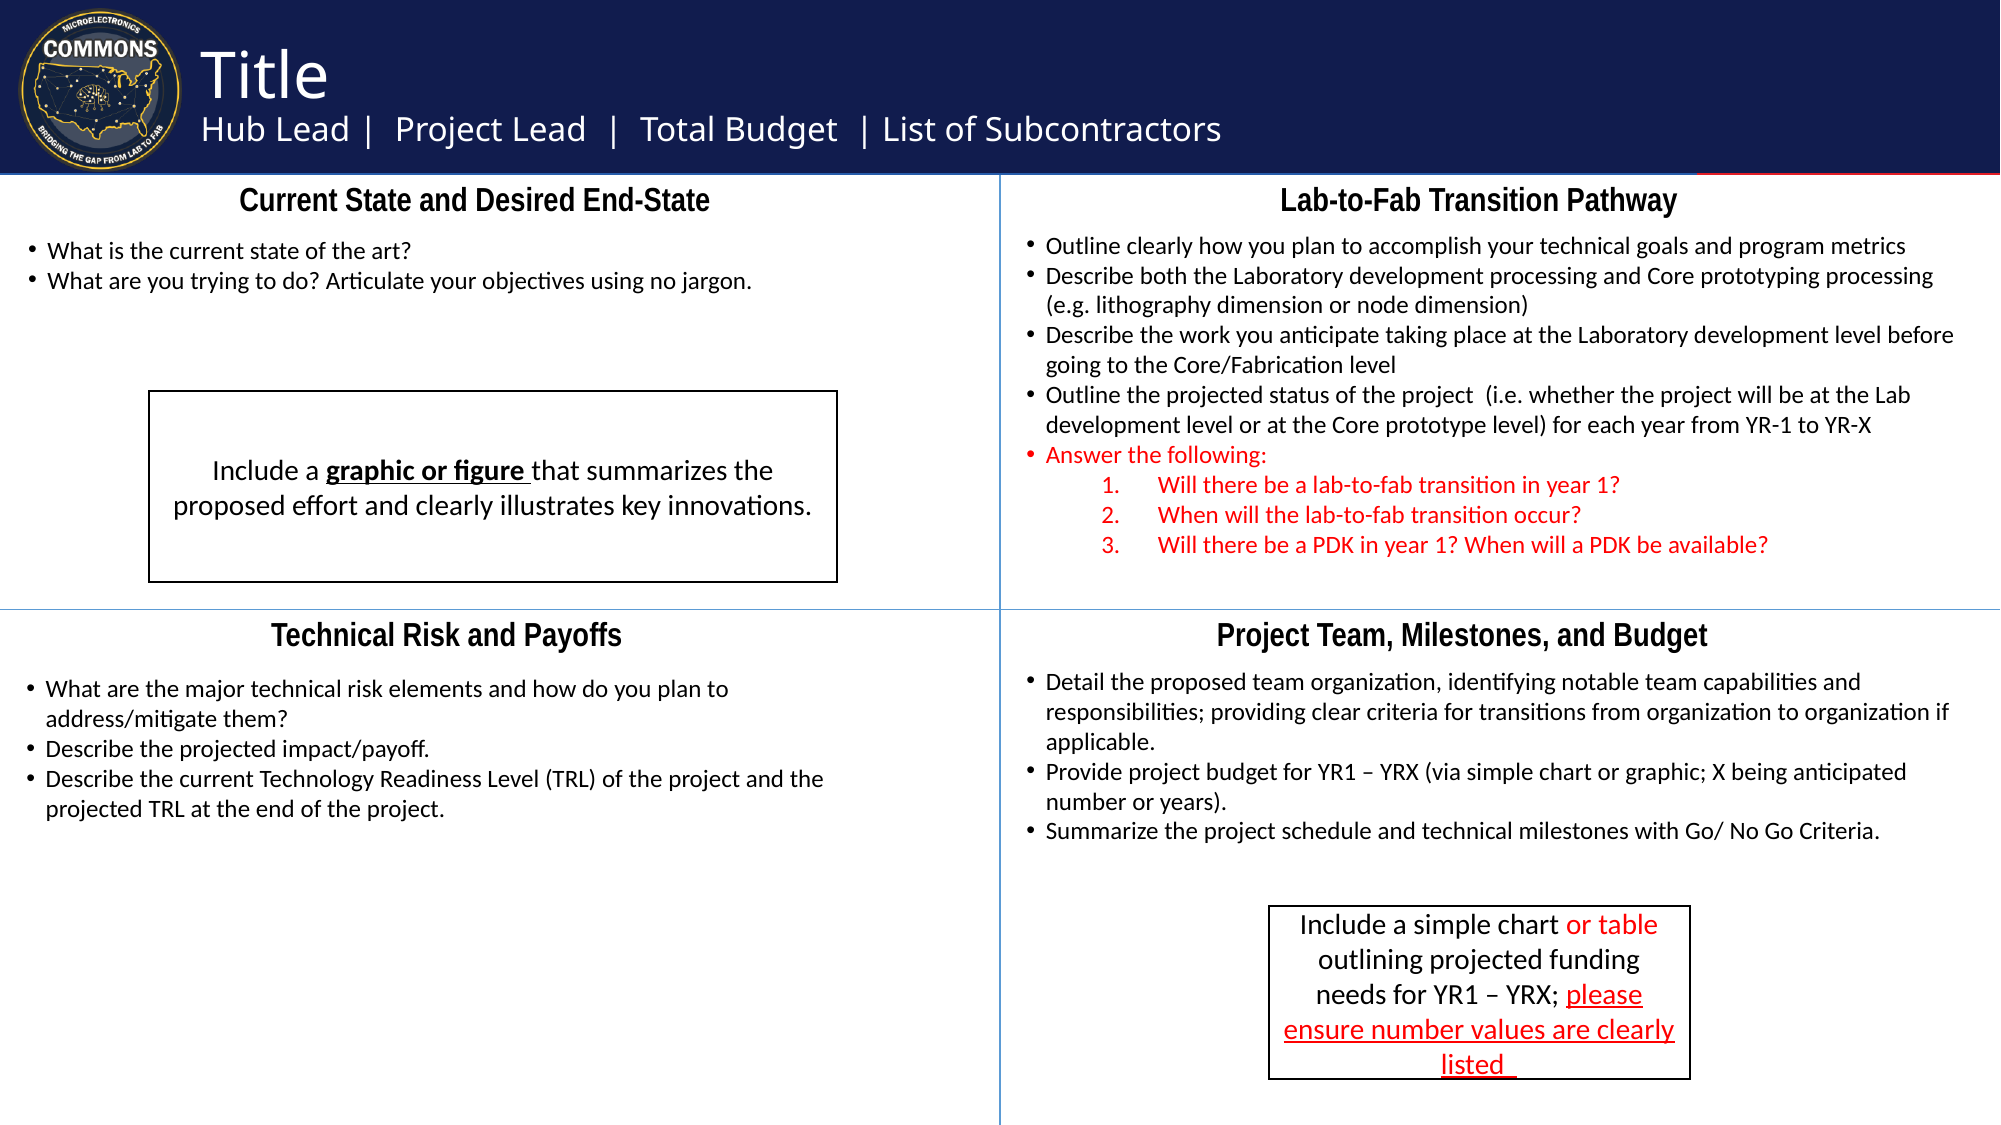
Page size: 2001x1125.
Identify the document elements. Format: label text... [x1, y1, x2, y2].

text_box Detail the proposed team organization, identifying notable team capabilities and responsibilities; providing clear criteria for transitions from organization to organization if applicable. Provide project budget for YR1 – YRX (via simple chart or graphic; X being anticipated number or years). Summarize the project schedule and technical milestones with Go/ No Go Criteria. [1011, 657, 1980, 913]
text_box Technical Risk and Payoffs [120, 610, 781, 635]
text_box Technical Risk and Payoffs [120, 605, 781, 609]
text_box Include a simple chart or table outlining projected funding needs for YR1 – YRX; please ensure number values are clearly listed [1268, 905, 1691, 1080]
text_box Include a graphic or figure that summarizes the proposed effort and clearly illustrates key innovations. [148, 390, 838, 583]
text_box Lab-to-Fab Transition Pathway [1149, 170, 1810, 221]
text_box Current State and Desired End-State [148, 170, 810, 226]
picture [18, 8, 182, 172]
text_box Outline clearly how you plan to accomplish your technical goals and program metrics Describe both the Laboratory development processing and Core prototyping processing (e.g. lithography dimension or node dimension) Describe the work you anticipate taking place at the Laboratory development level before going to the Core/Fabrication level Outline the projected status of the project (i.e. whether the project will be at the Lab development level or at the Core prototype level) for each year from YR-1 to YR-X Answer the following: Will there be a lab-to-fab transition in year 1? When will the lab-to-fab transition occur? Will there be a PDK in year 1? When will a PDK be available? [1011, 221, 1980, 609]
text_box Outline clearly how you plan to accomplish your technical goals and program metrics Describe both the Laboratory development processing and Core prototyping processing (e.g. lithography dimension or node dimension) Describe the work you anticipate taking place at the Laboratory development level before going to the Core/Fabrication level Outline the projected status of the project (i.e. whether the project will be at the Lab development level or at the Core prototype level) for each year from YR-1 to YR-X Answer the following: Will there be a lab-to-fab transition in year 1? When will the lab-to-fab transition occur? Will there be a PDK in year 1? When will a PDK be available? [1011, 610, 1980, 656]
text_box What are the major technical risk elements and how do you plan to address/mitigate them? Describe the projected impact/payoff. Describe the current Technology Readiness Level (TRL) of the project and the projected TRL at the end of the project. [11, 635, 890, 890]
title Title Hub Lead | Project Lead | Total Budget | List of Subcontractors [185, 33, 1838, 158]
text_box What is the current state of the art? What are you trying to do? Articulate your objectives using no jargon. [13, 227, 892, 302]
